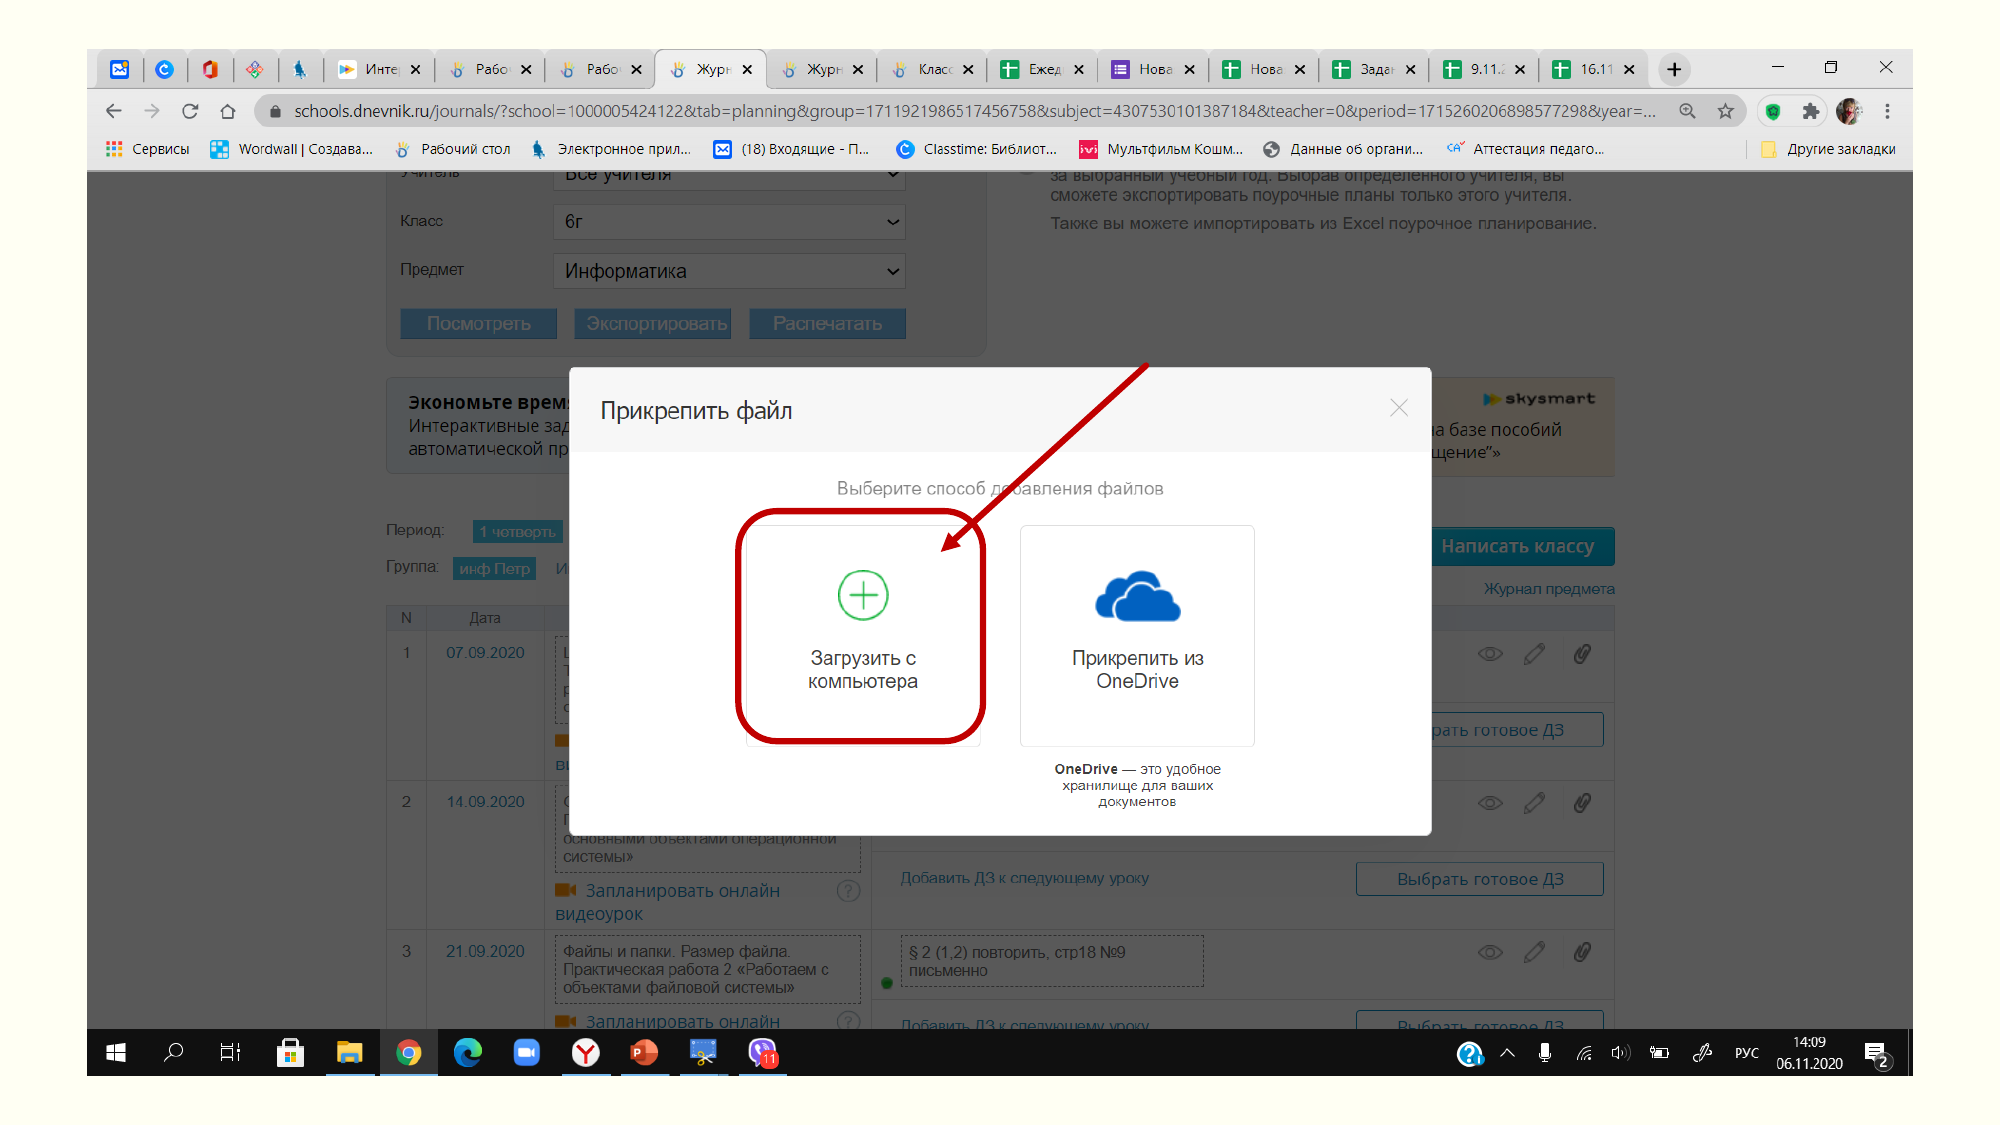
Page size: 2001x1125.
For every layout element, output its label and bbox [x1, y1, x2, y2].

text_box [87, 49, 1913, 1076]
